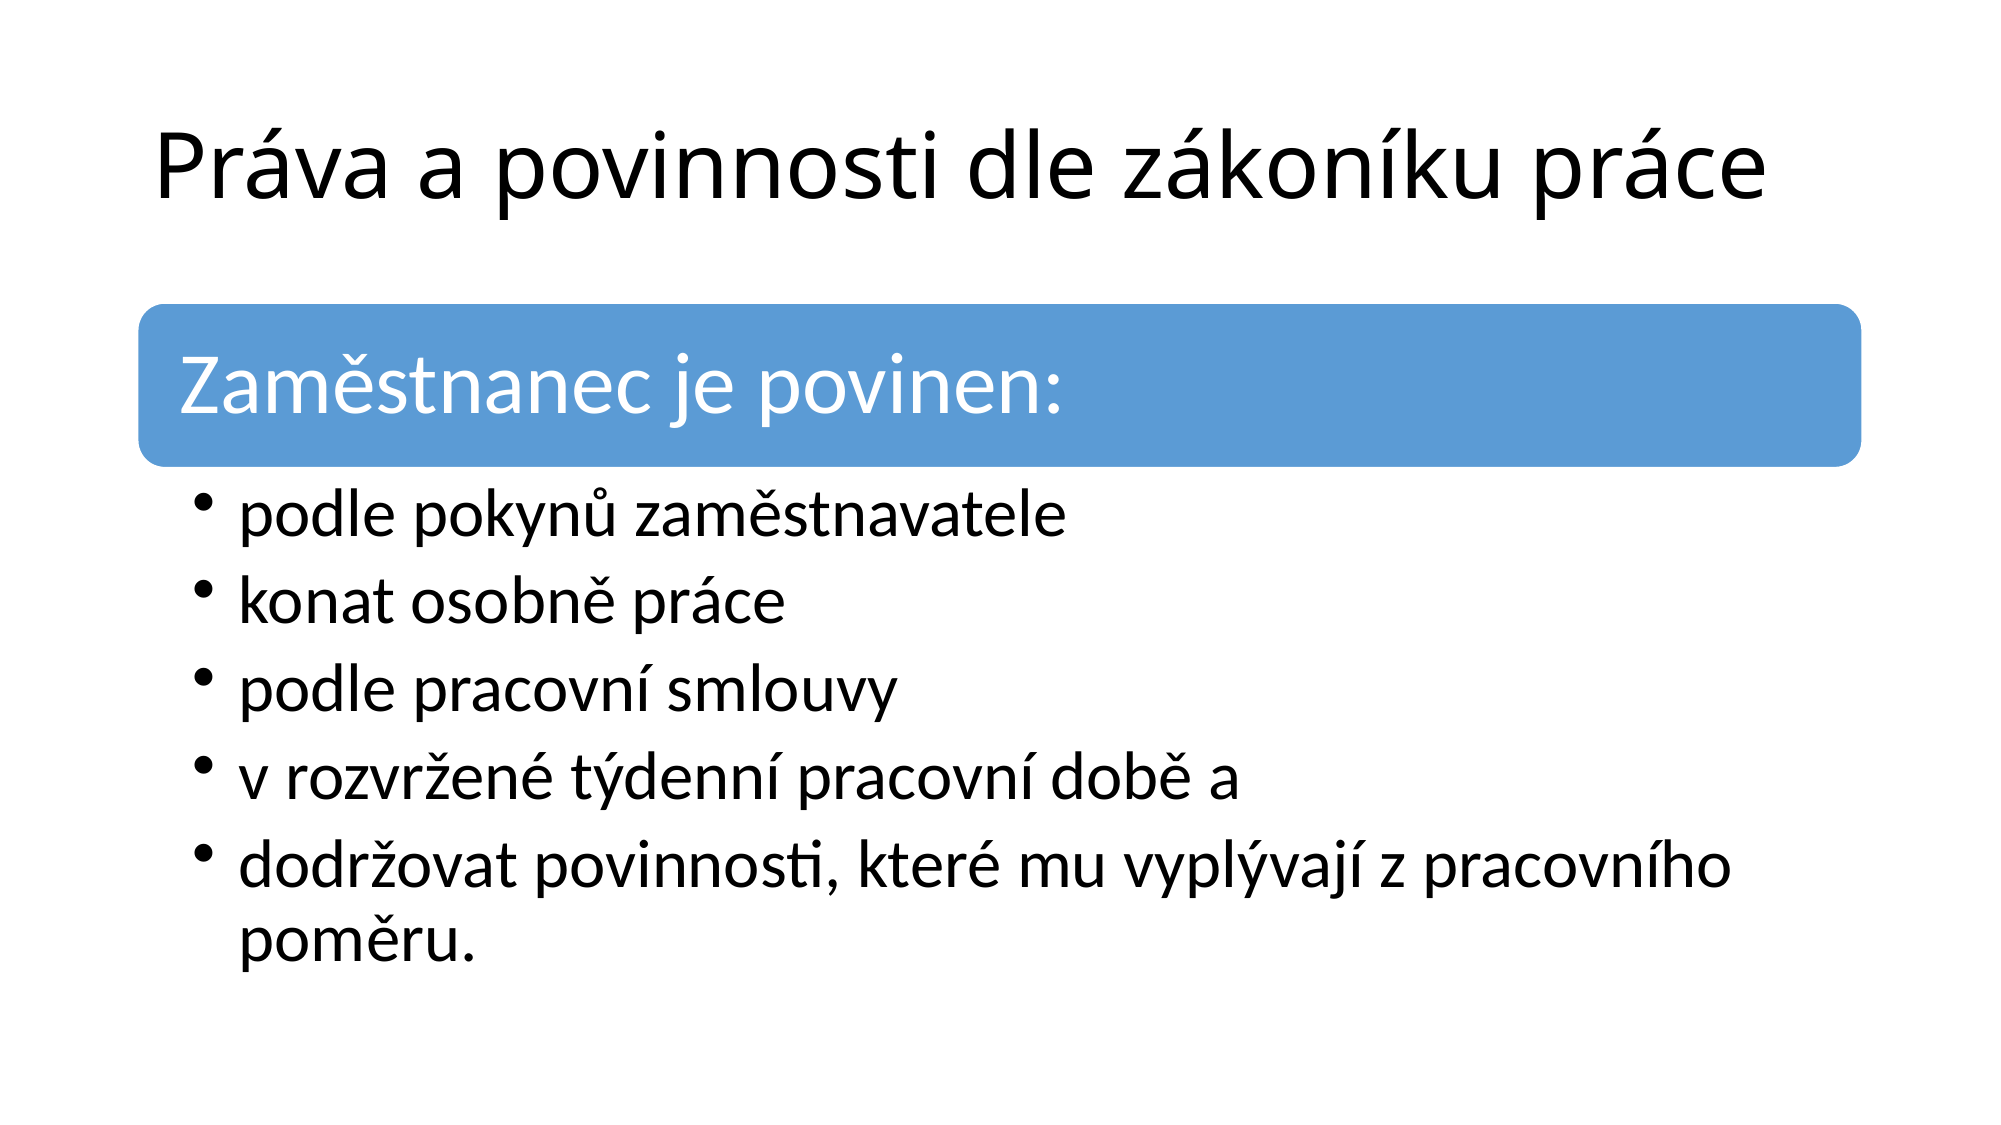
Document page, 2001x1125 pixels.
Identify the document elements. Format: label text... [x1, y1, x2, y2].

title Práva a povinnosti dle zákoníku práce [137, 59, 1863, 278]
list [137, 299, 1863, 1014]
